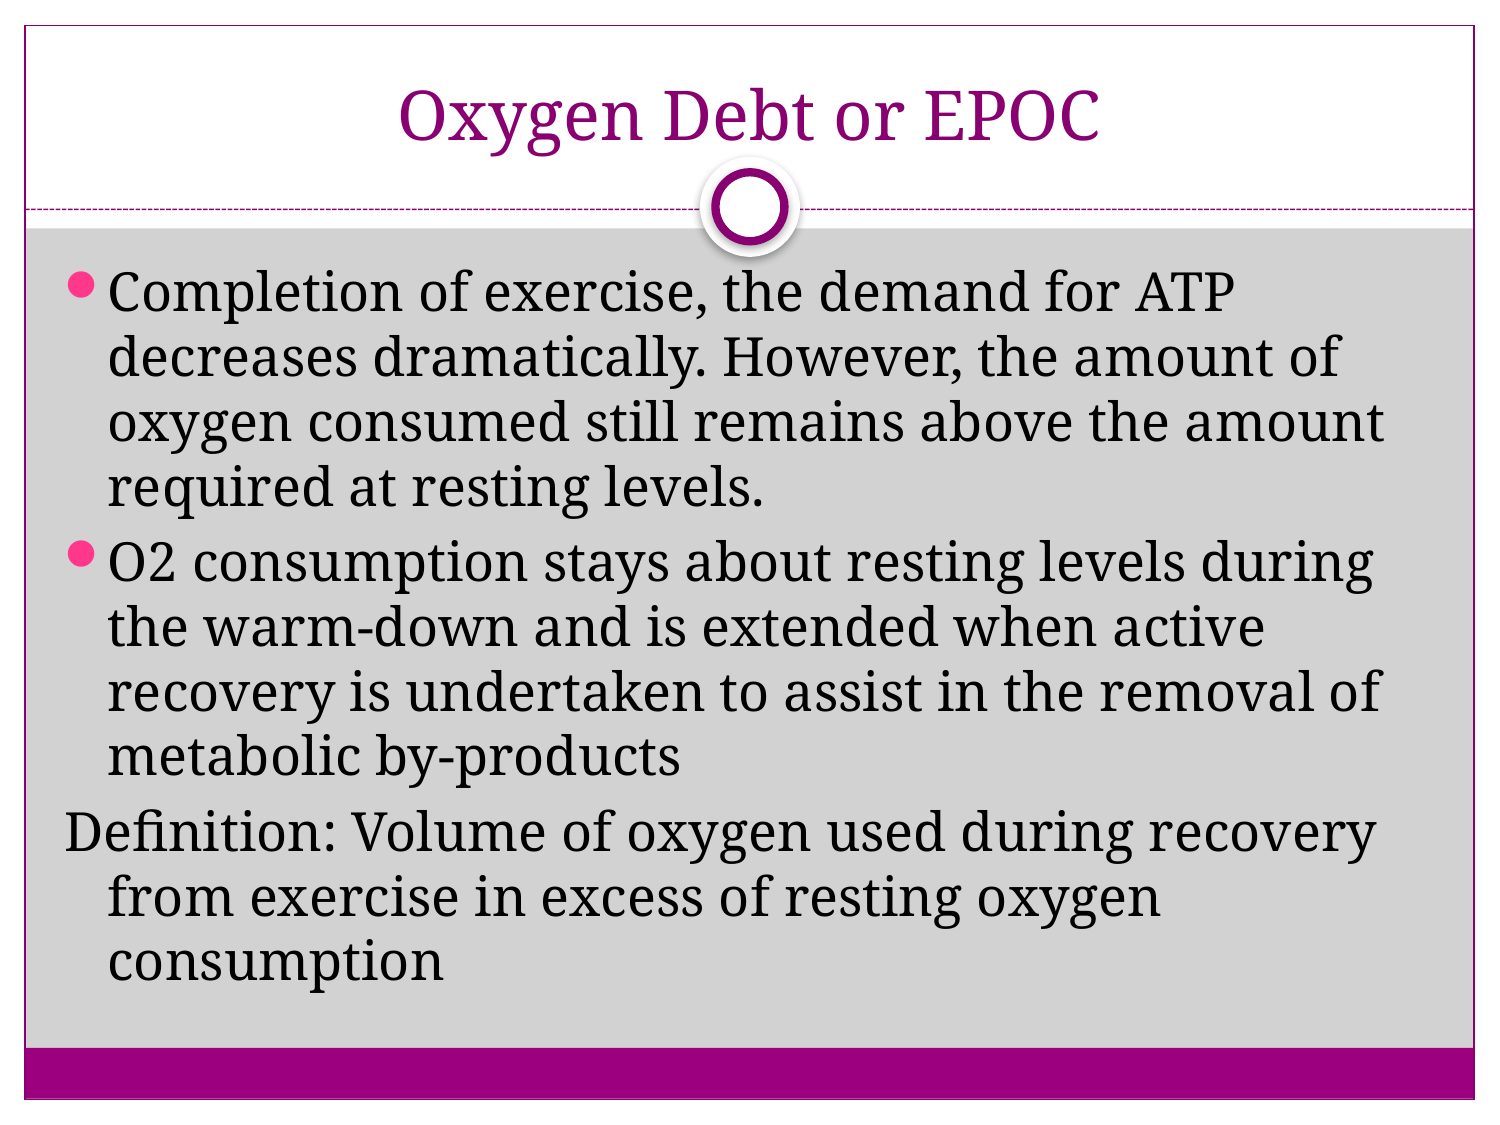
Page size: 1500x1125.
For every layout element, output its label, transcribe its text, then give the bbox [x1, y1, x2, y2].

list Completion of exercise, the demand for ATP decreases dramatically. However, the amount of oxygen consumed still remains above the amount required at resting levels. O2 consumption stays about resting levels during the warm-down and is extended when active recovery is undertaken to assist in the removal of metabolic by-products Definition: Volume of oxygen used during recovery from exercise in excess of resting oxygen consumption [49, 250, 1445, 1001]
title Oxygen Debt or EPOC [49, 37, 1450, 162]
